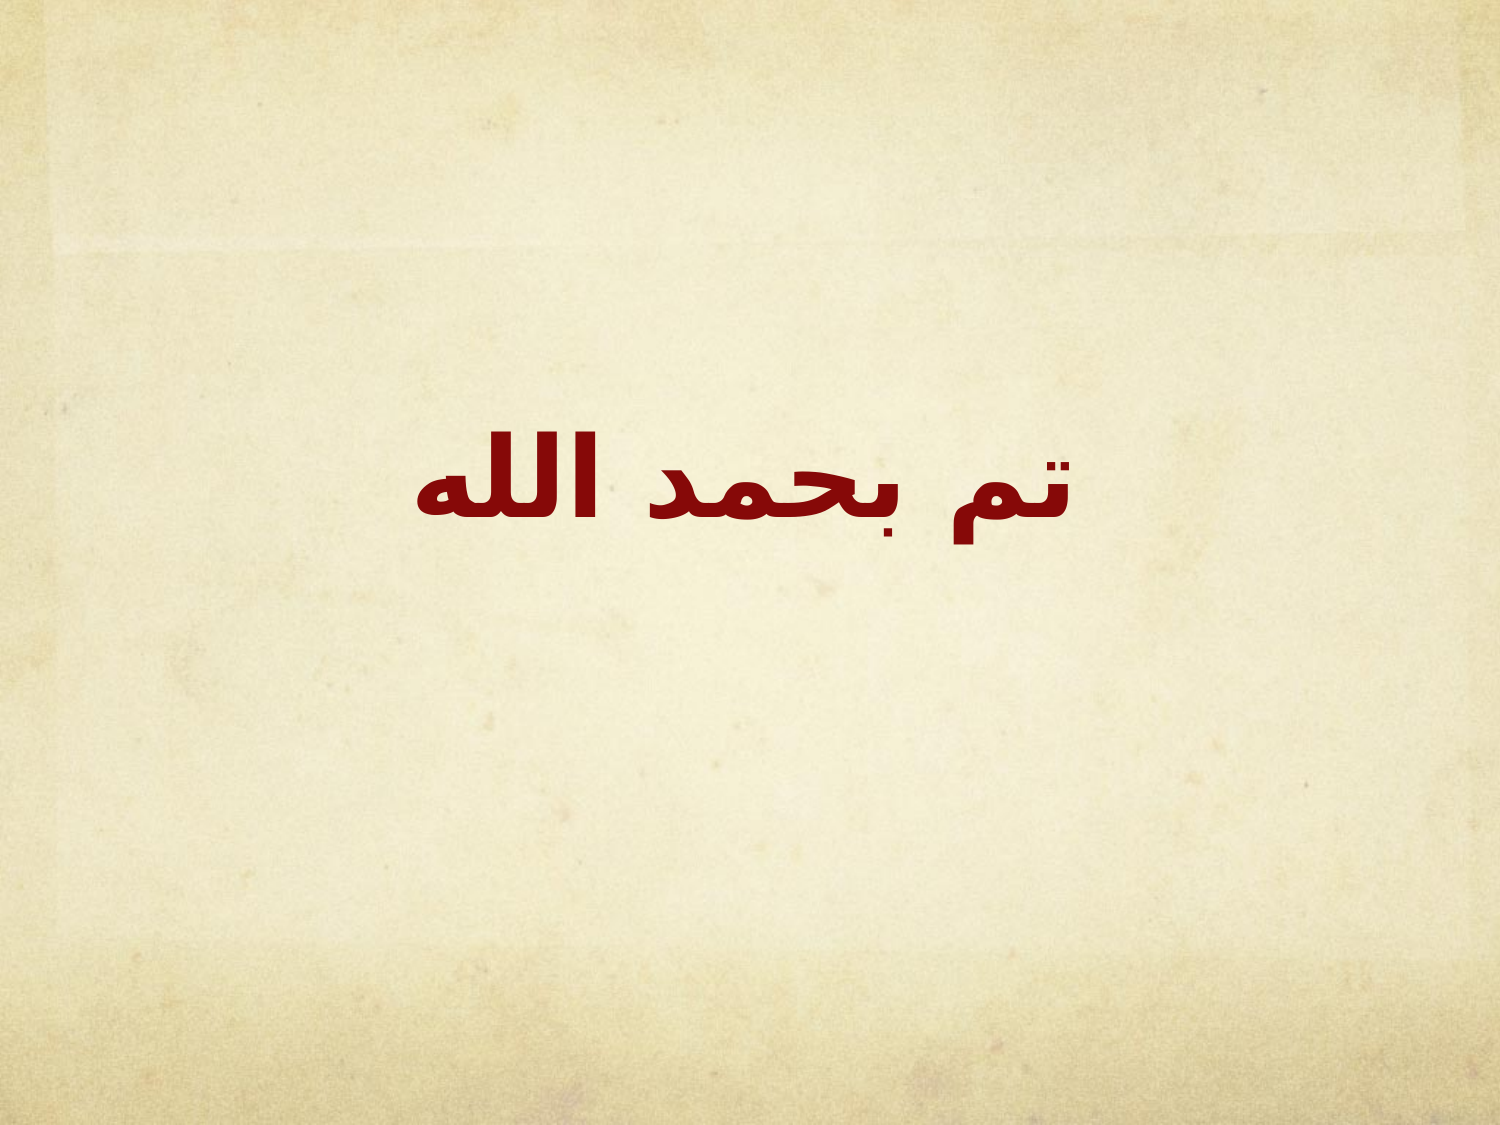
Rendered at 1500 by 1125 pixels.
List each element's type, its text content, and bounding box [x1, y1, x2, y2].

picture [0, 0, 1500, 1125]
text_box تم بحمد الله [383, 397, 1105, 548]
